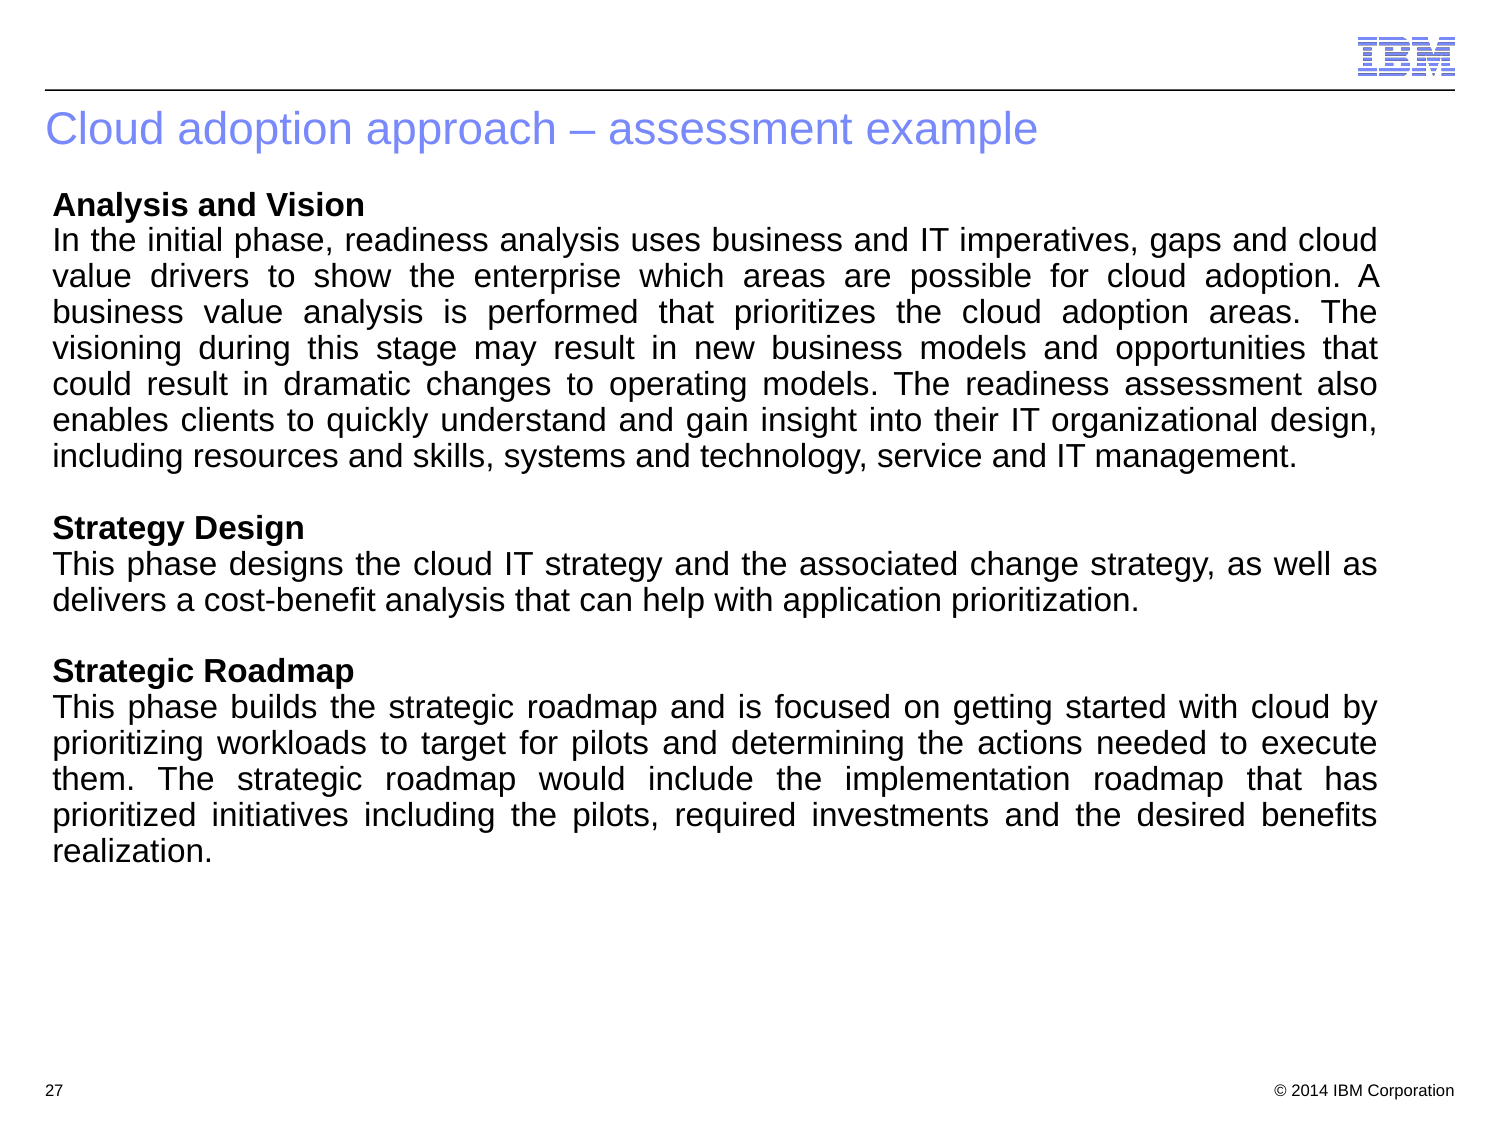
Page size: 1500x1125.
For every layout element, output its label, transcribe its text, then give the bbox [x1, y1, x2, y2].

title Cloud adoption approach – assessment example [29, 97, 1456, 203]
picture [1358, 37, 1455, 76]
slide_number 27 [29, 1072, 91, 1103]
text_box Analysis and Vision In the initial phase, readiness analysis uses business and IT imperatives, gaps and cloud value drivers to show the enterprise which areas are possible for cloud adoption. A business value analysis is performed that prioritizes the cloud adoption areas. The visioning during this stage may result in new business models and opportunities that could result in dramatic changes to operating models. The readiness assessment also enables clients to quickly understand and gain insight into their IT organizational design, including resources and skills, systems and technology, service and IT management. Strategy Design This phase designs the cloud IT strategy and the associated change strategy, as well as delivers a cost-benefit analysis that can help with application prioritization. Strategic Roadmap This phase builds the strategic roadmap and is focused on getting started with cloud by prioritizing workloads to target for pilots and determining the actions needed to execute them. The strategic roadmap would include the implementation roadmap that has prioritized initiatives including the pilots, required investments and the desired benefits realization. [37, 179, 1395, 877]
